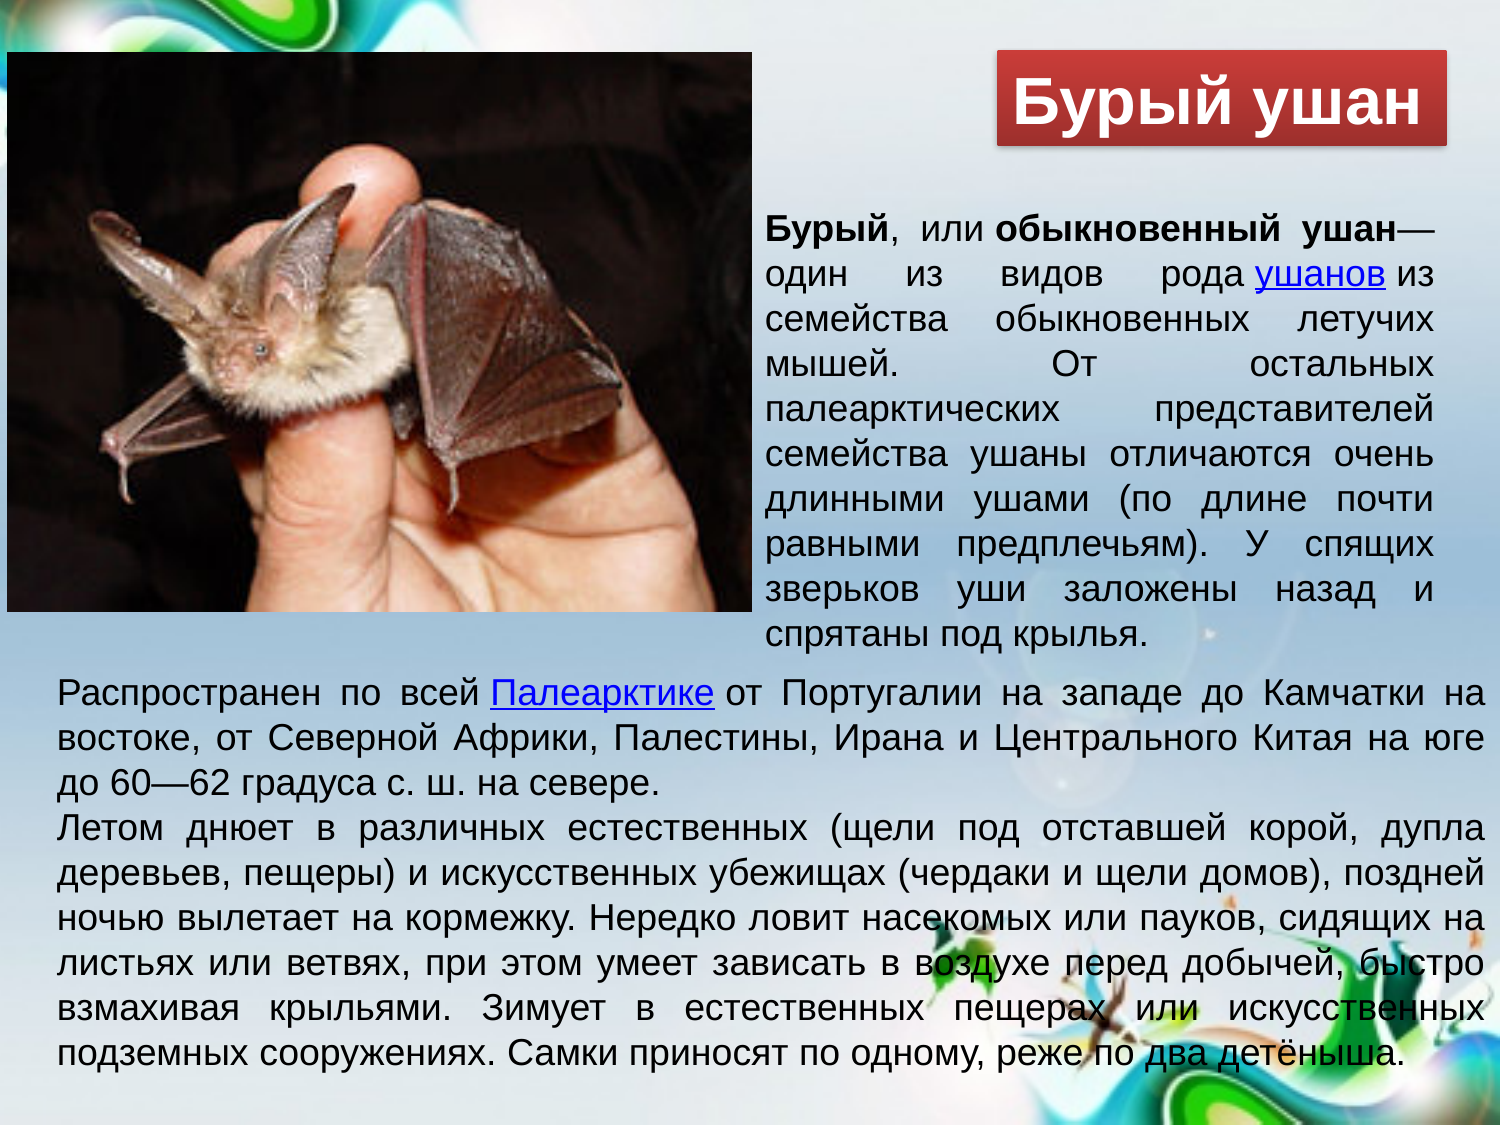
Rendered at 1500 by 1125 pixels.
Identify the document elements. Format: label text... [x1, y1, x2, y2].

text_box Бурый ушан [997, 50, 1447, 146]
picture [0, 0, 1500, 1125]
text_box Распространен по всей Палеарктике от Португалии на западе до Камчатки на востоке, от Северной Африки, Палестины, Ирана и Центрального Китая на юге до 60—62 градуса с. ш. на севере. Летом днюет в различных естественных (щели под отставшей корой, дупла деревьев, пещеры) и искусственных убежищах (чердаки и щели домов), поздней ночью вылетает на кормежку. Нередко ловит насекомых или пауков, сидящих на листьях или ветвях, при этом умеет зависать в воздухе перед добычей, быстро взмахивая крыльями. Зимует в естественных пещерах или искусственных подземных сооружениях. Самки приносят по одному, реже по два детёныша. [42, 660, 1500, 1125]
text_box Бурый, или обыкновенный ушан— один из видов рода ушанов из семейства обыкновенных летучих мышей. От остальных палеарктических представителей семейства ушаны отличаются очень длинными ушами (по длине почти равными предплечьям). У спящих зверьков уши заложены назад и спрятаны под крылья. [750, 196, 1450, 660]
